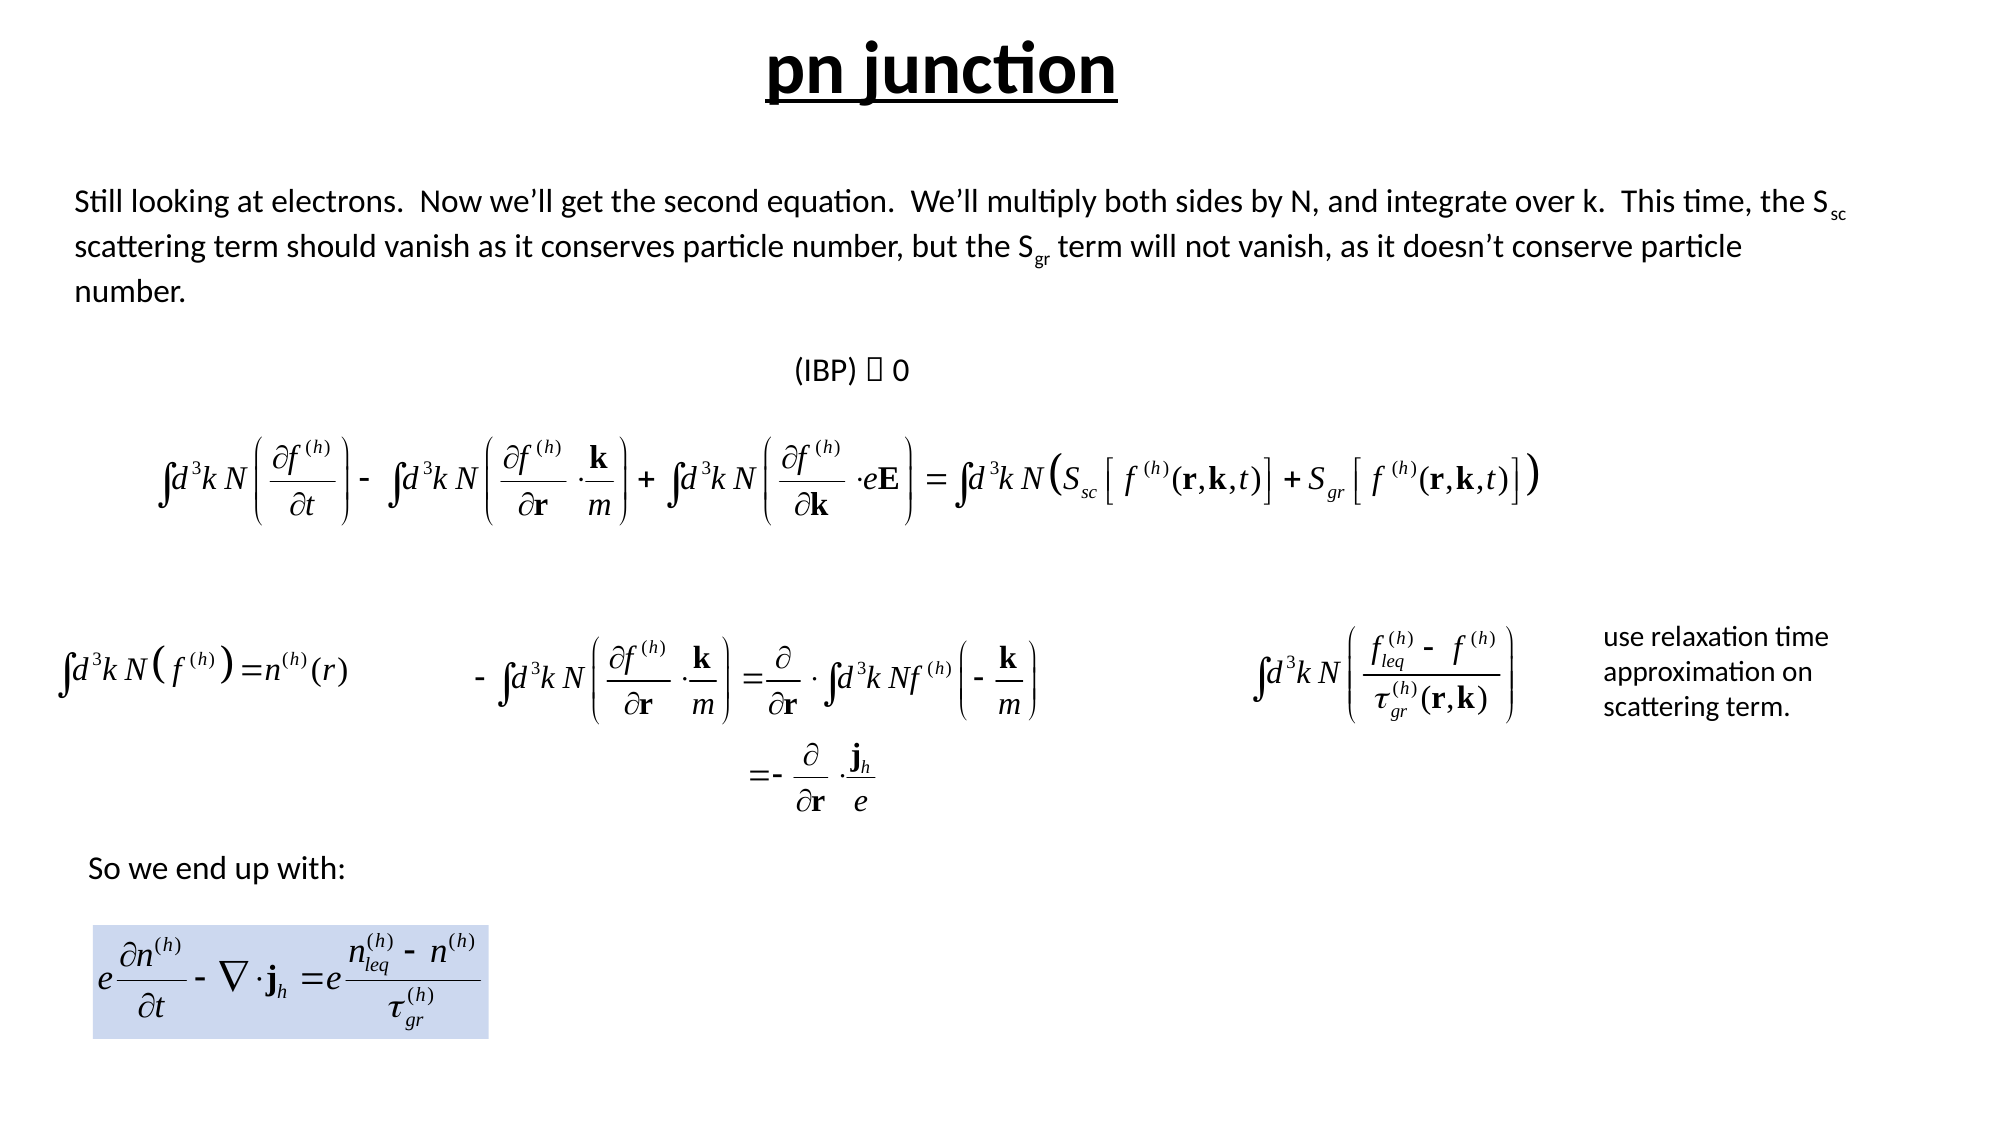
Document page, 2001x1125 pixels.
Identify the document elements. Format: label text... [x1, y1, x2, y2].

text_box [147, 429, 1543, 534]
title pn junction [706, 15, 1178, 118]
text_box (IBP)  0 [779, 340, 957, 396]
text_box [48, 641, 356, 702]
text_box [1243, 618, 1522, 733]
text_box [92, 925, 489, 1039]
text_box Still looking at electrons. Now we’ll get the second equation. We’ll multiply both sides by N, and integrate over k. This time, the Ssc scattering term should vanish as it conserves particle number, but the Sgr term will not vanish, as it doesn’t conserve particle number. [59, 171, 1869, 317]
text_box use relaxation time approximation on scattering term. [1588, 609, 1899, 730]
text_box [469, 630, 1044, 819]
text_box So we end up with: [73, 839, 375, 894]
